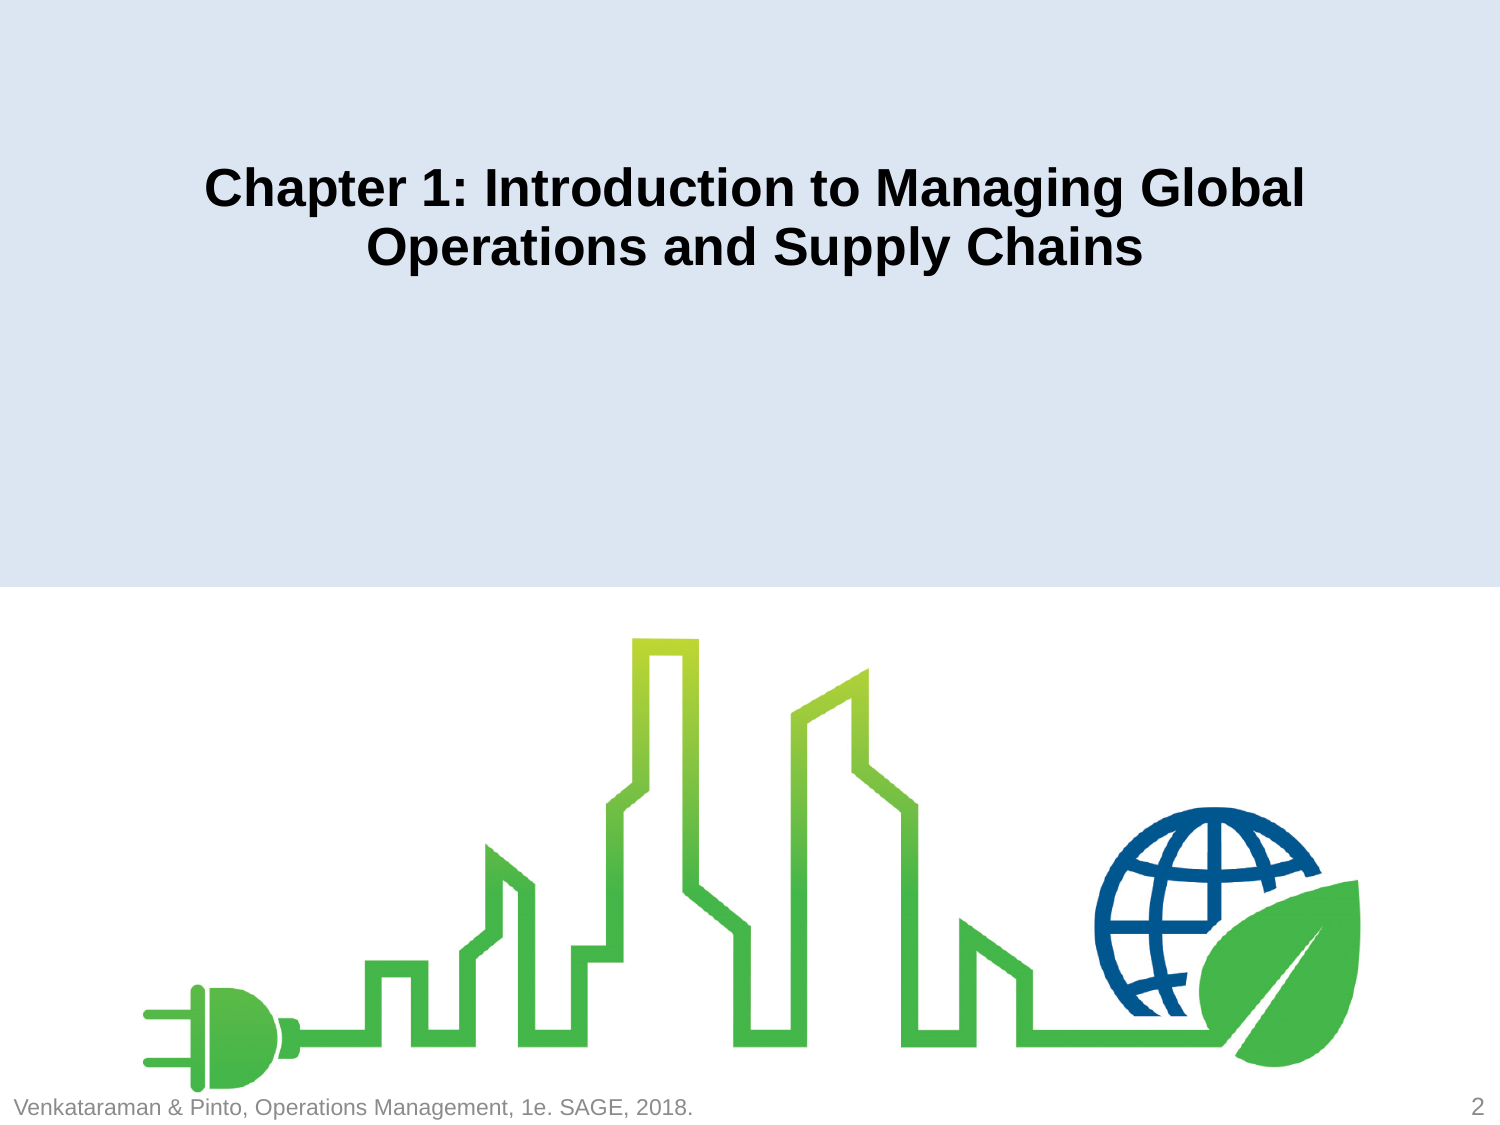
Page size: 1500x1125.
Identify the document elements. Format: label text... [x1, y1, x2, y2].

title Chapter 1: Introduction to Managing Global Operations and Supply Chains [118, 149, 1394, 374]
footer Venkataraman & Pinto, Operations Management, 1e. SAGE, 2018. [0, 1085, 799, 1125]
picture [0, 587, 1500, 1125]
slide_number 2 [1425, 1074, 1500, 1125]
